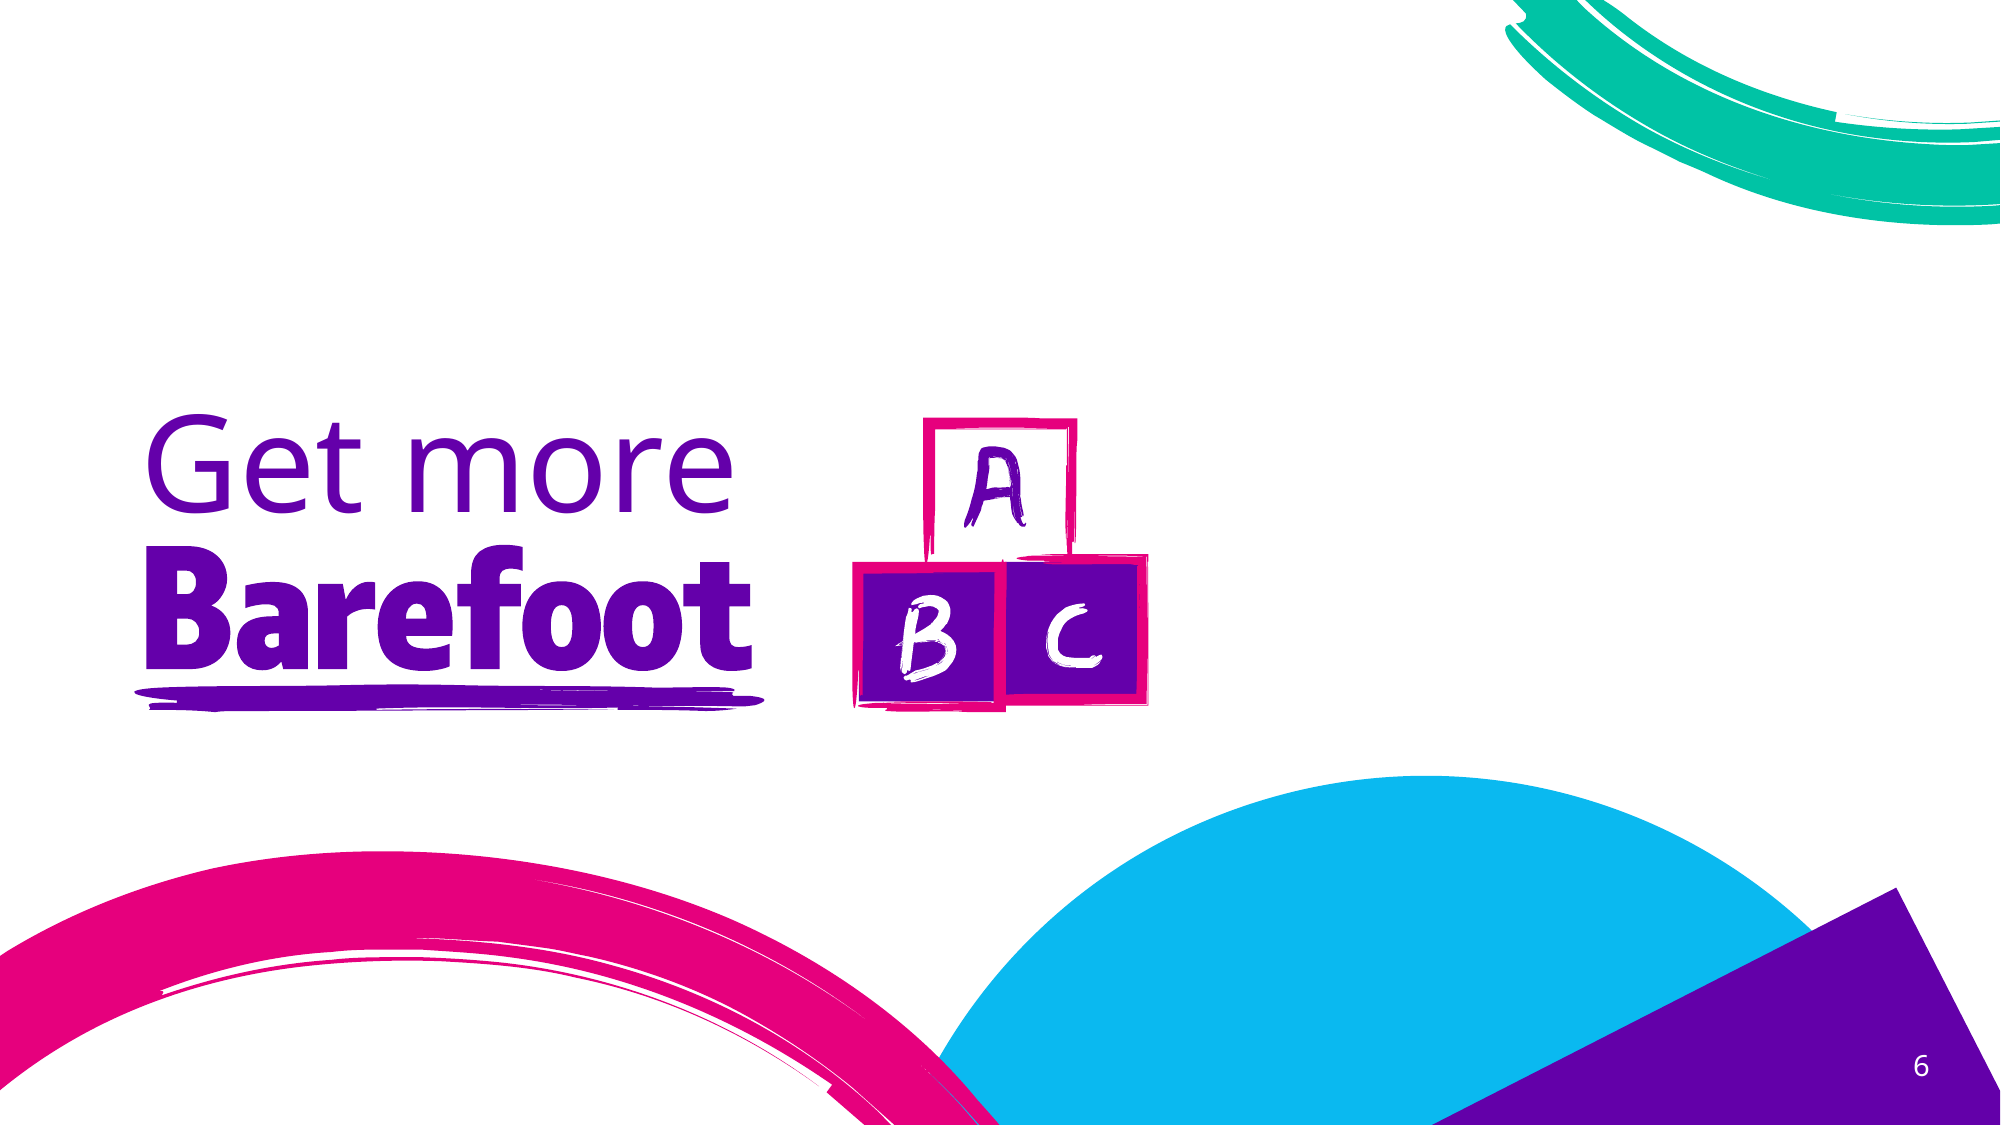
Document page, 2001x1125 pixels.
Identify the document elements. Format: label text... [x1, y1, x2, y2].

list Get more [125, 387, 843, 569]
slide_number 6 [1673, 1037, 1945, 1097]
